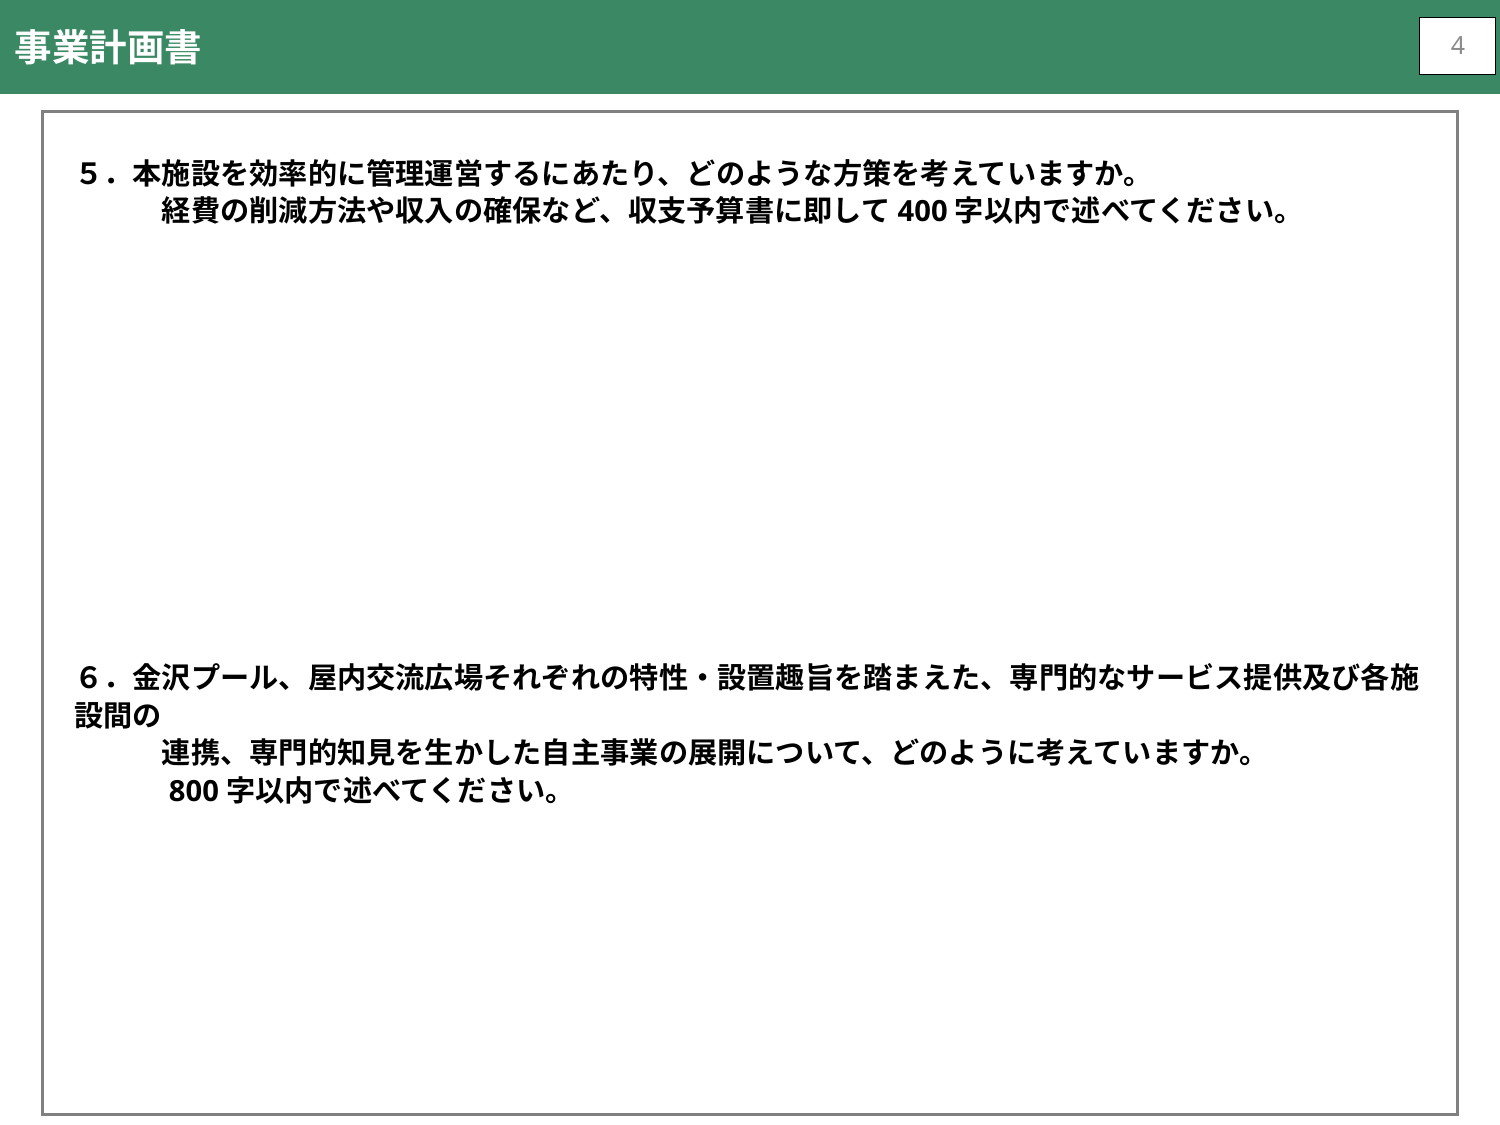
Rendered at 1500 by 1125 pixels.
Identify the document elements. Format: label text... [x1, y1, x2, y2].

text_box ５．本施設を効率的に管理運営するにあたり、どのような方策を考えていますか。 経費の削減方法や収入の確保など、収支予算書に即して400字以内で述べてください。 [59, 145, 1441, 460]
text_box ６．金沢プール、屋内交流広場それぞれの特性・設置趣旨を踏まえた、専門的なサービス提供及び各施設間の 連携、専門的知見を生かした自主事業の展開について、どのように考えていますか。 800字以内で述べてください。 [59, 649, 1441, 1040]
text_box [42, 111, 1458, 1115]
text_box 事業計画書 [0, 0, 1500, 94]
slide_number 4 [1419, 17, 1496, 75]
